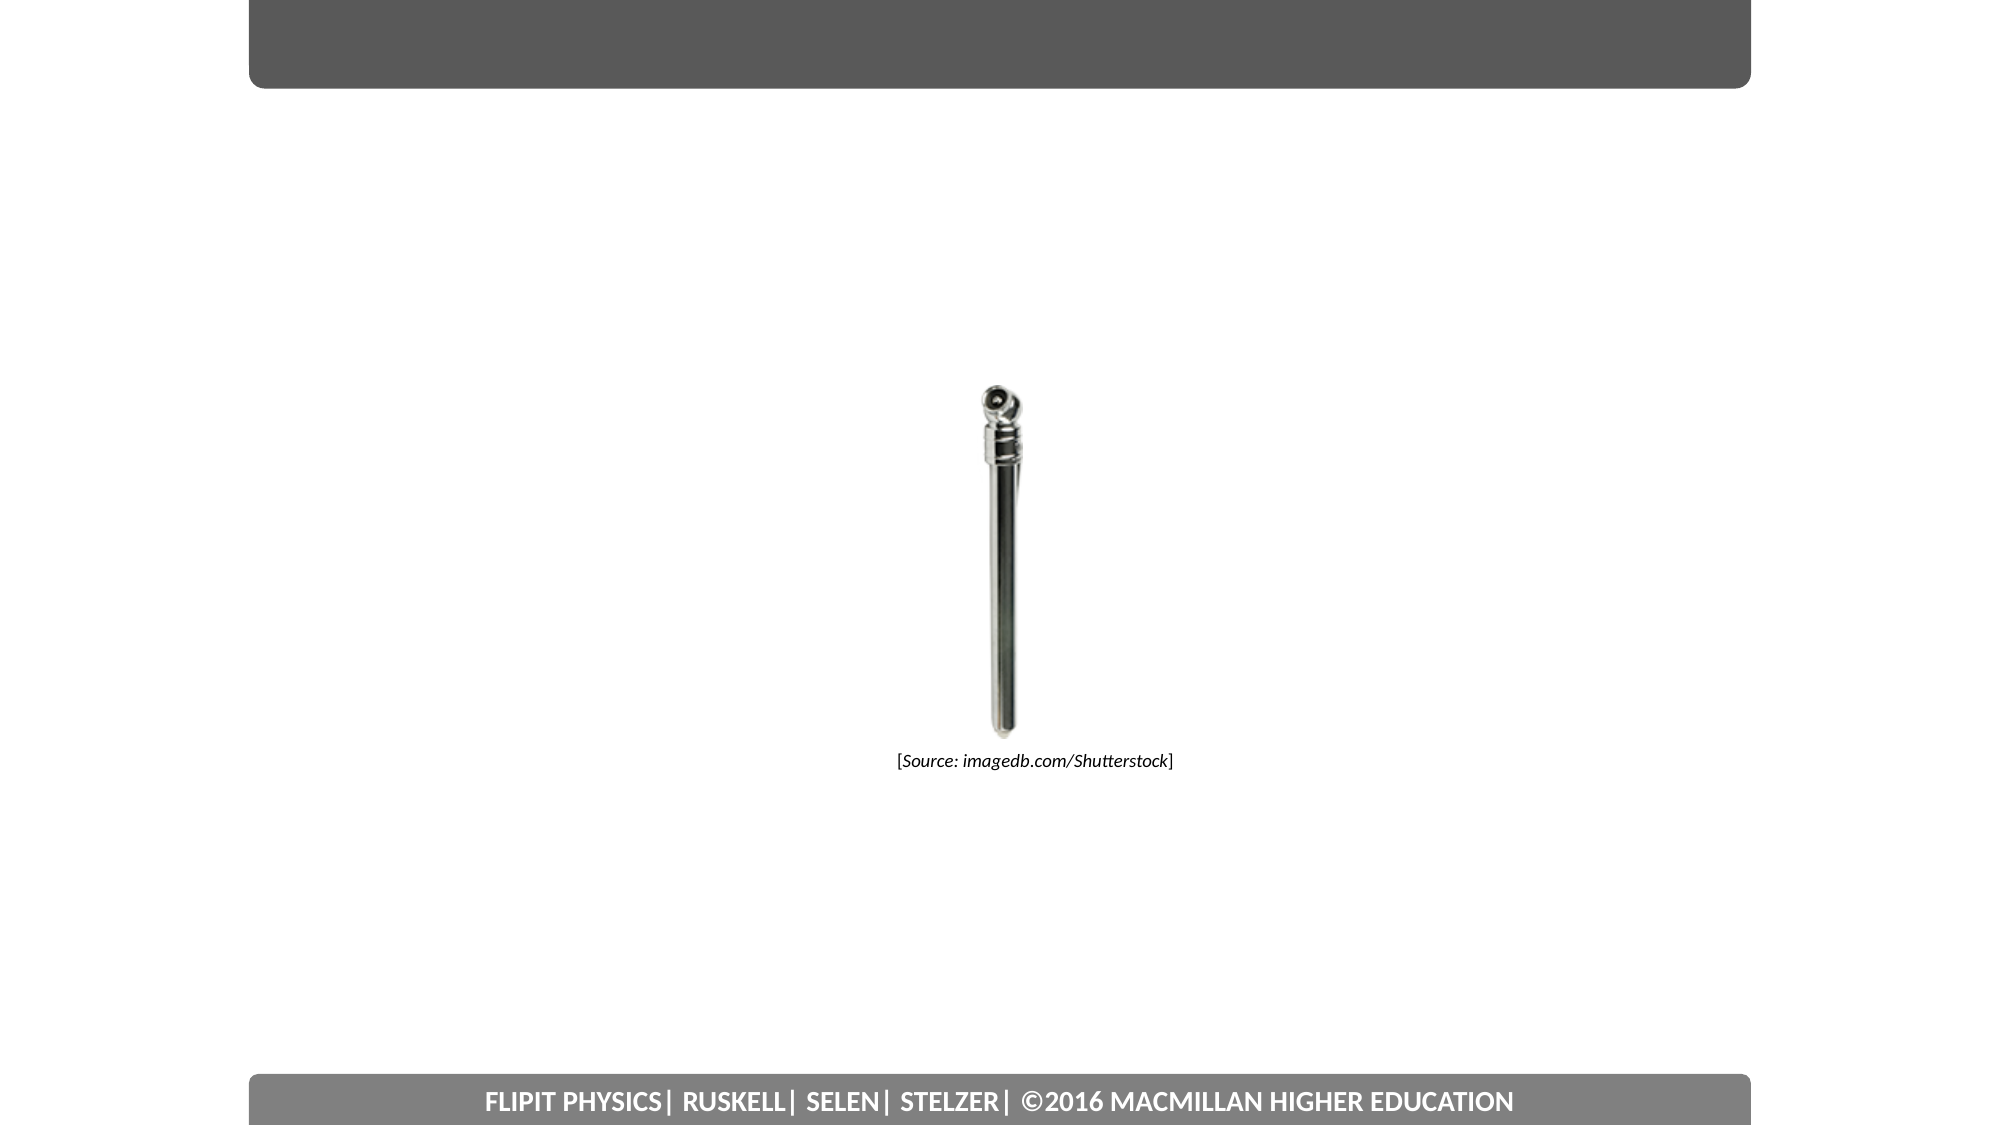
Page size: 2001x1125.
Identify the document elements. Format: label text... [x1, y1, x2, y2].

text_box [Source: imagedb.com/Shutterstock] [882, 741, 1216, 779]
text_box [248, 0, 1752, 89]
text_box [249, 1074, 1750, 1125]
picture [977, 385, 1023, 739]
